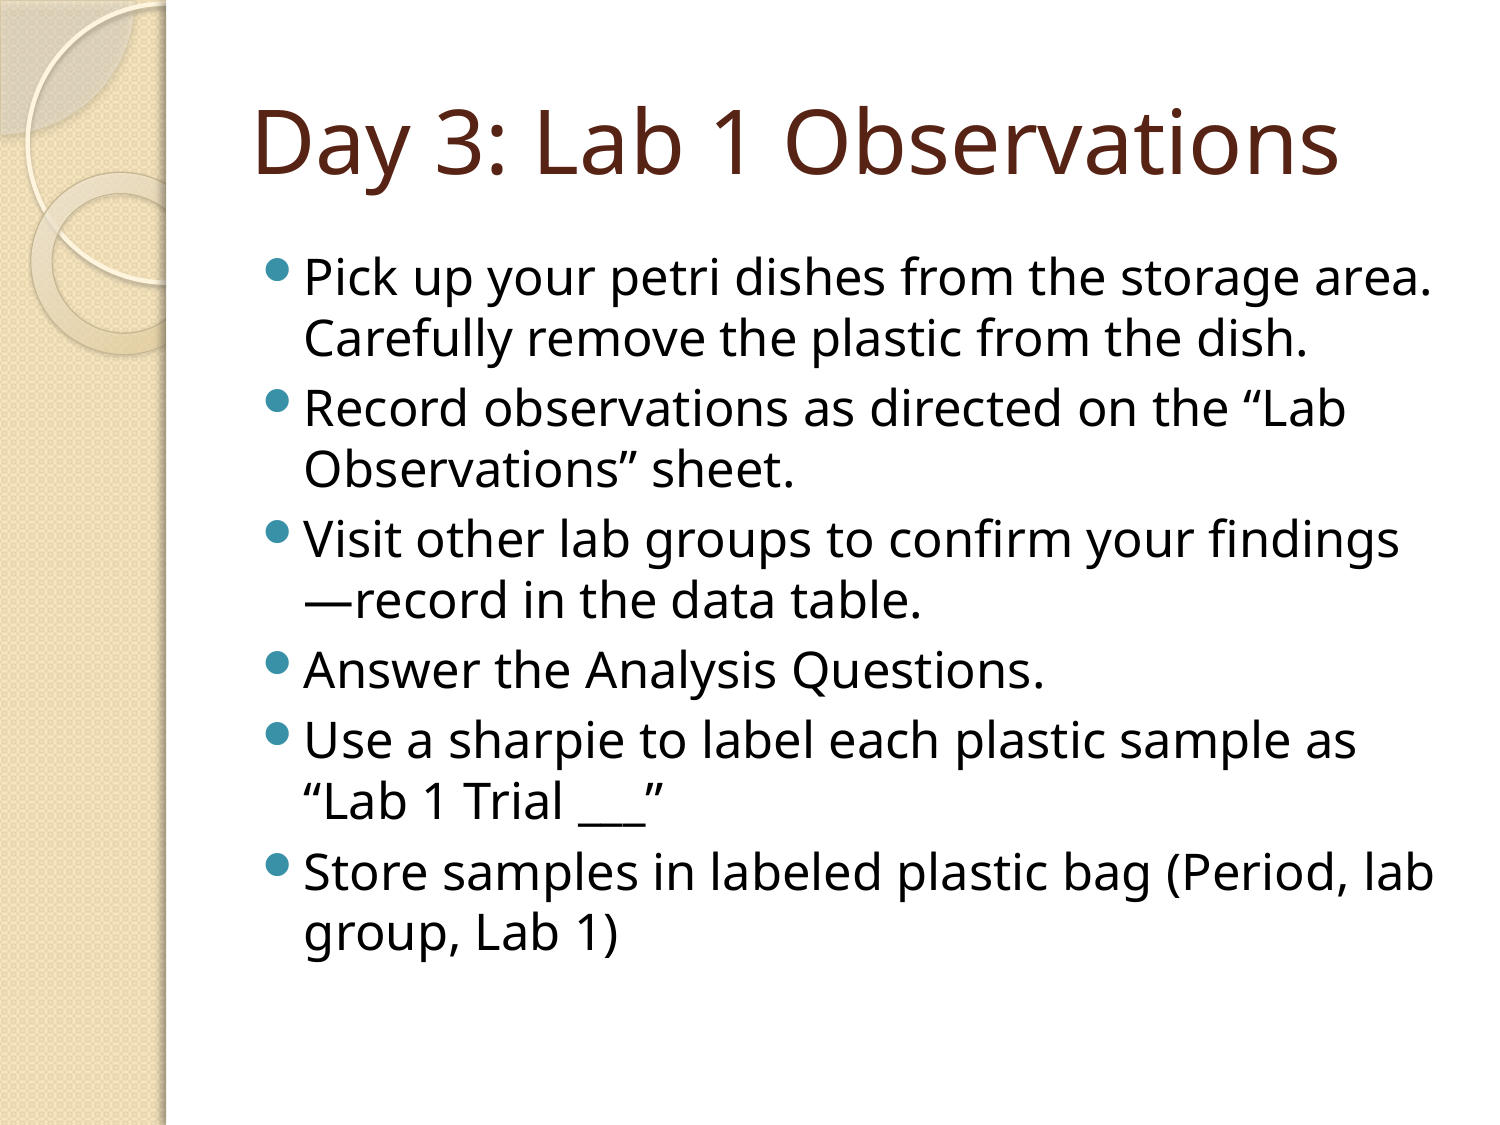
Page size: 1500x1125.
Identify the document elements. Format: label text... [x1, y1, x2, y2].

list Pick up your petri dishes from the storage area. Carefully remove the plastic from the dish. Record observations as directed on the “Lab Observations” sheet. Visit other lab groups to confirm your findings—record in the data table. Answer the Analysis Questions. Use a sharpie to label each plastic sample as “Lab 1 Trial ___” Store samples in labeled plastic bag (Period, lab group, Lab 1) [235, 237, 1466, 1025]
title Day 3: Lab 1 Observations [235, 45, 1466, 233]
